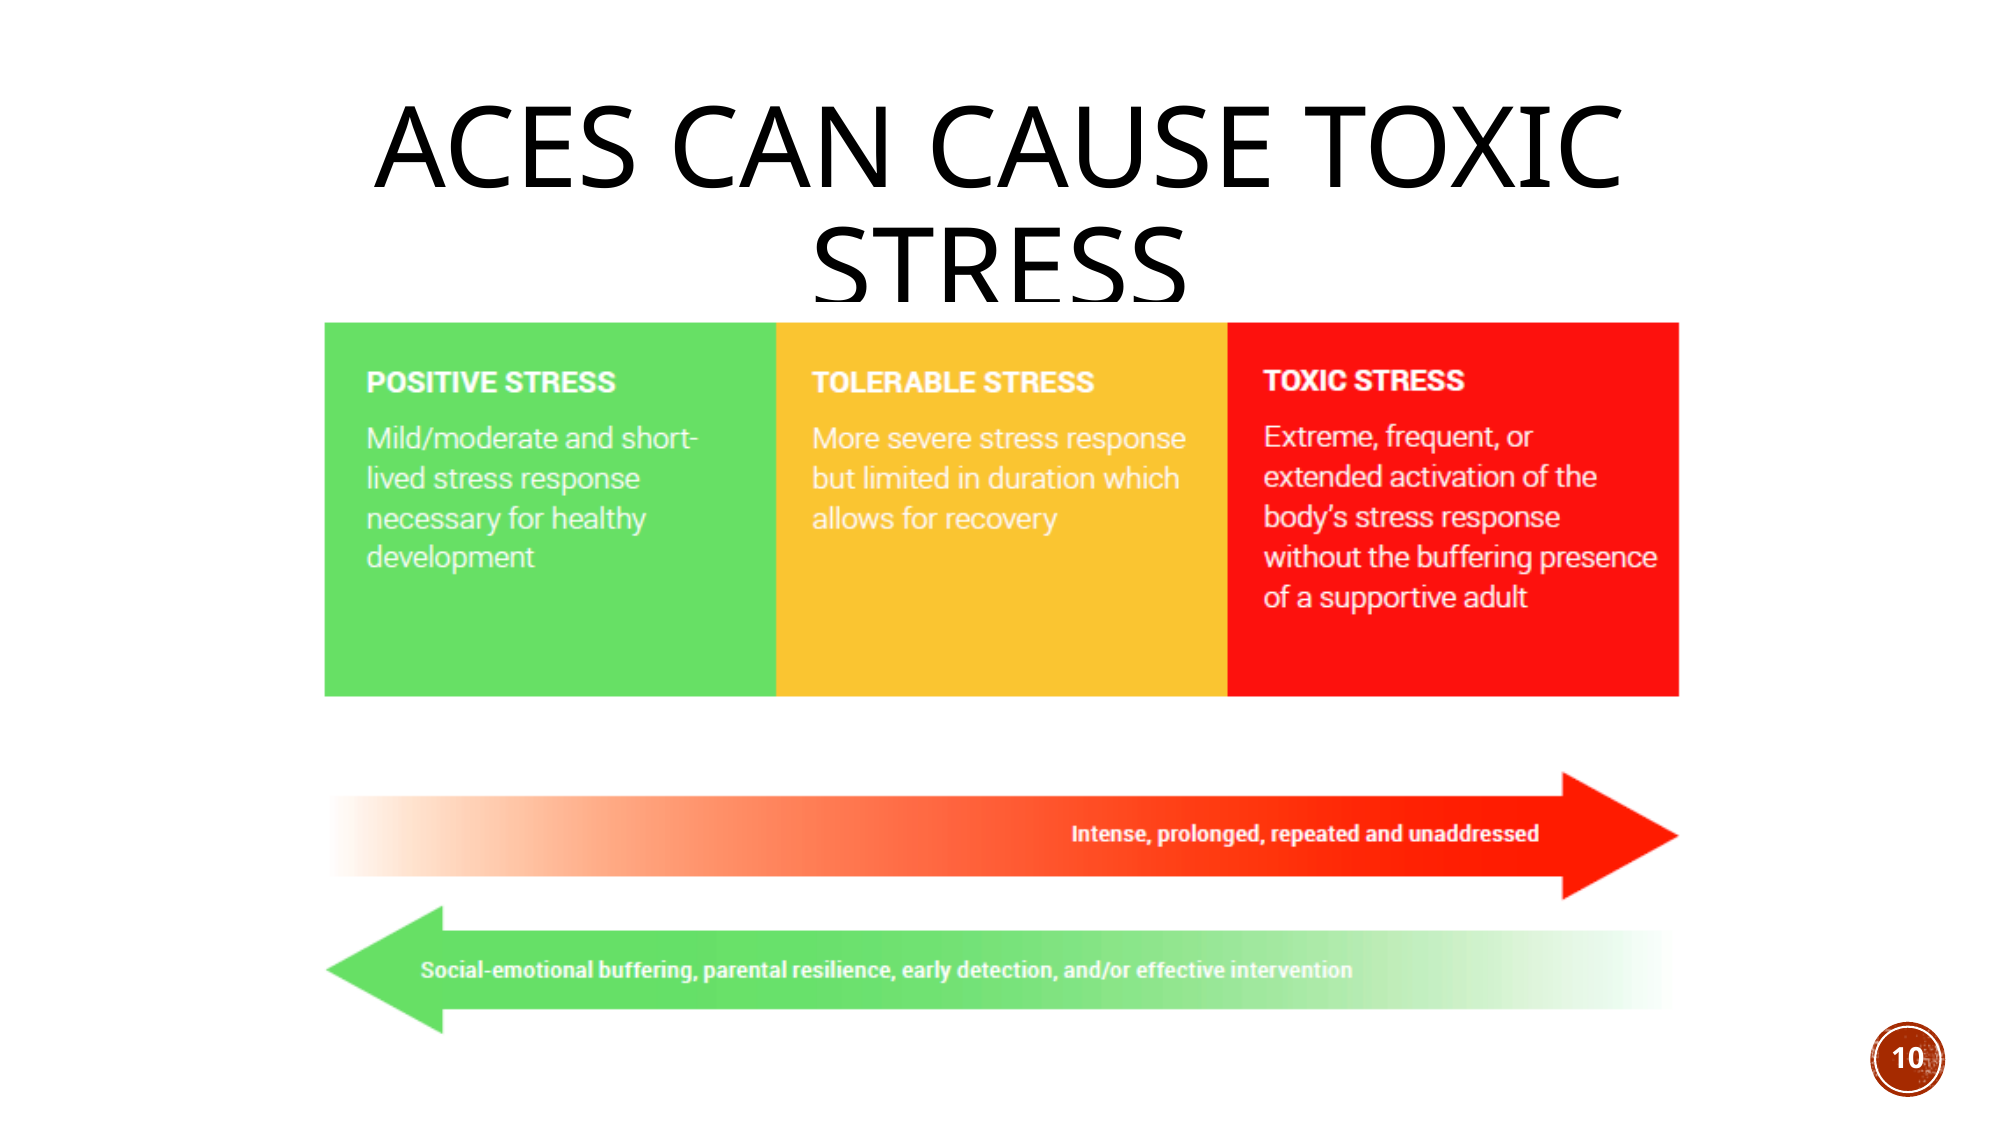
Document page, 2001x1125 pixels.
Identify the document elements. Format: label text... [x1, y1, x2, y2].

slide_number 10 [1855, 1028, 1961, 1089]
title Aces can cause toxic stress [175, 79, 1826, 344]
picture [307, 306, 1707, 1051]
